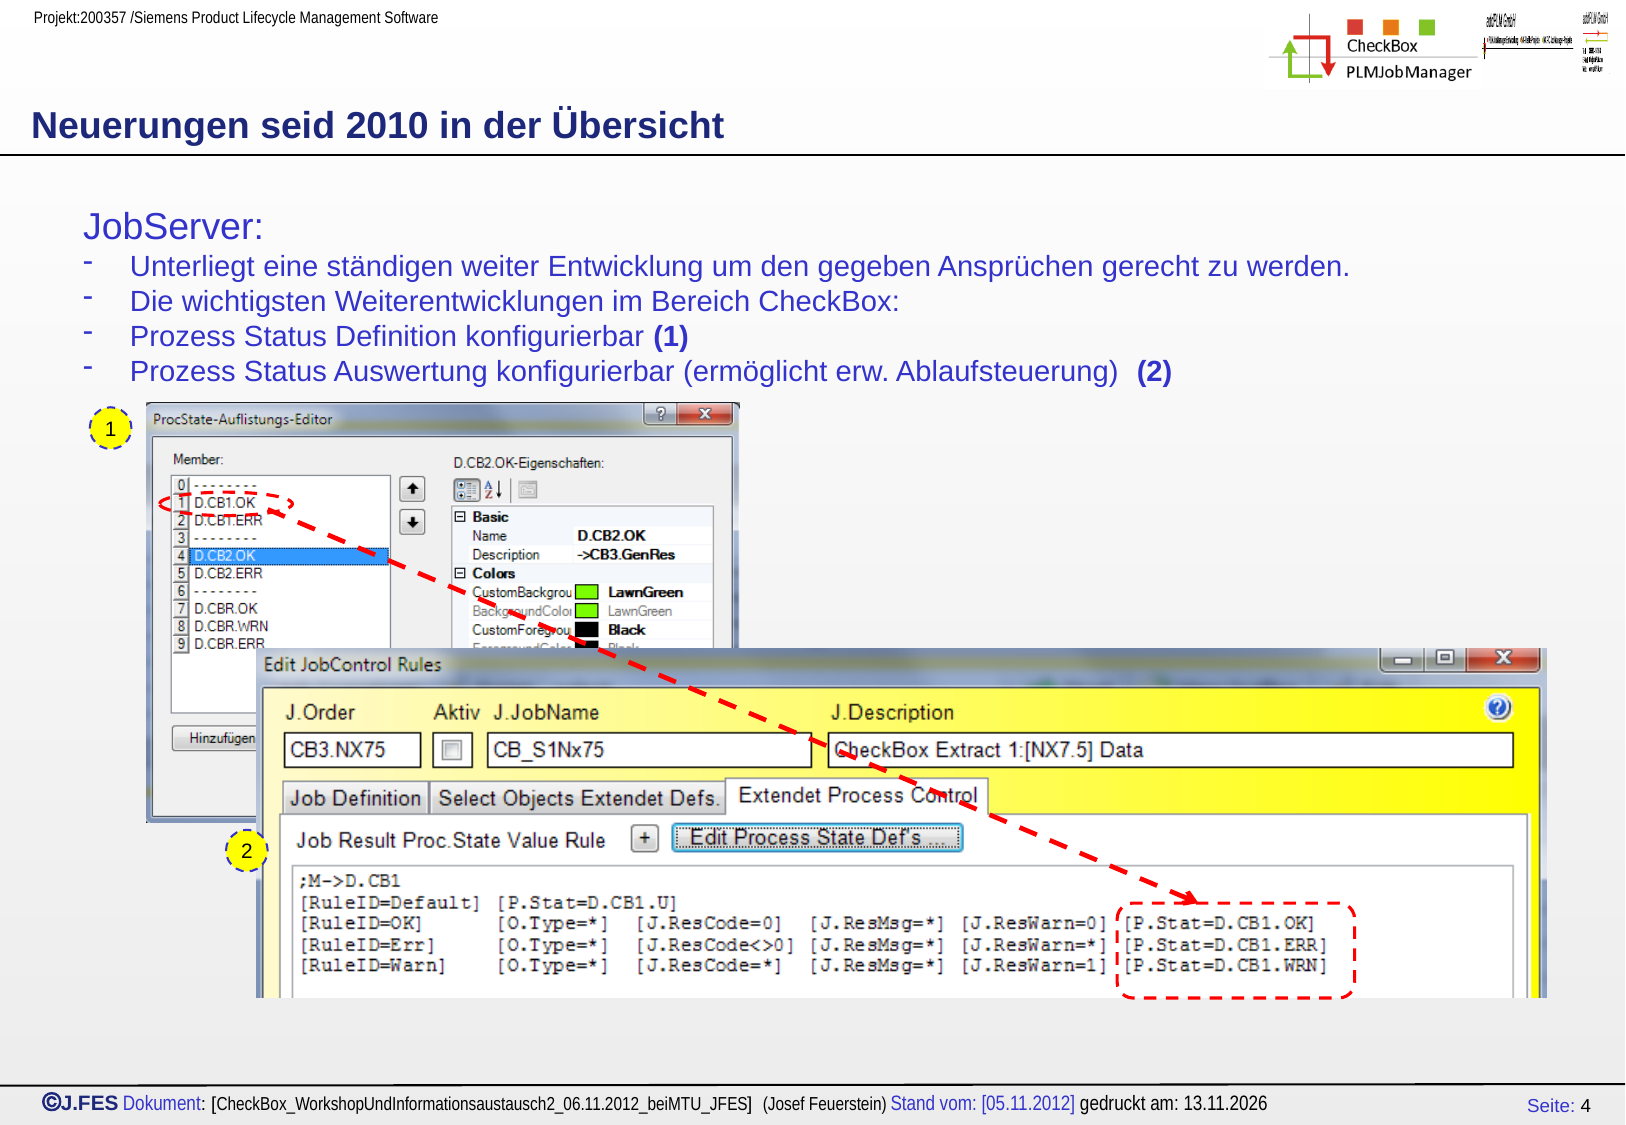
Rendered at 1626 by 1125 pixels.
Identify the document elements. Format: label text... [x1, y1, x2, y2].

text_box 2 [226, 832, 250, 872]
picture [1263, 10, 1482, 73]
text_box 1 [89, 407, 132, 449]
picture [146, 402, 1548, 999]
text_box JobServer: Unterliegt eine ständigen weiter Entwicklung um den gegeben Ansprüchen gerecht zu werden. Die wichtigsten Weiterentwicklungen im Bereich CheckBox: Prozess Status Definition konfigurierbar (1) Prozess Status Auswertung konfigurierbar (ermöglicht erw. Ablaufsteuerung) (2) [68, 195, 1547, 395]
title Neuerungen seid 2010 in der Übersicht [30, 73, 1600, 148]
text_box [267, 509, 1199, 904]
